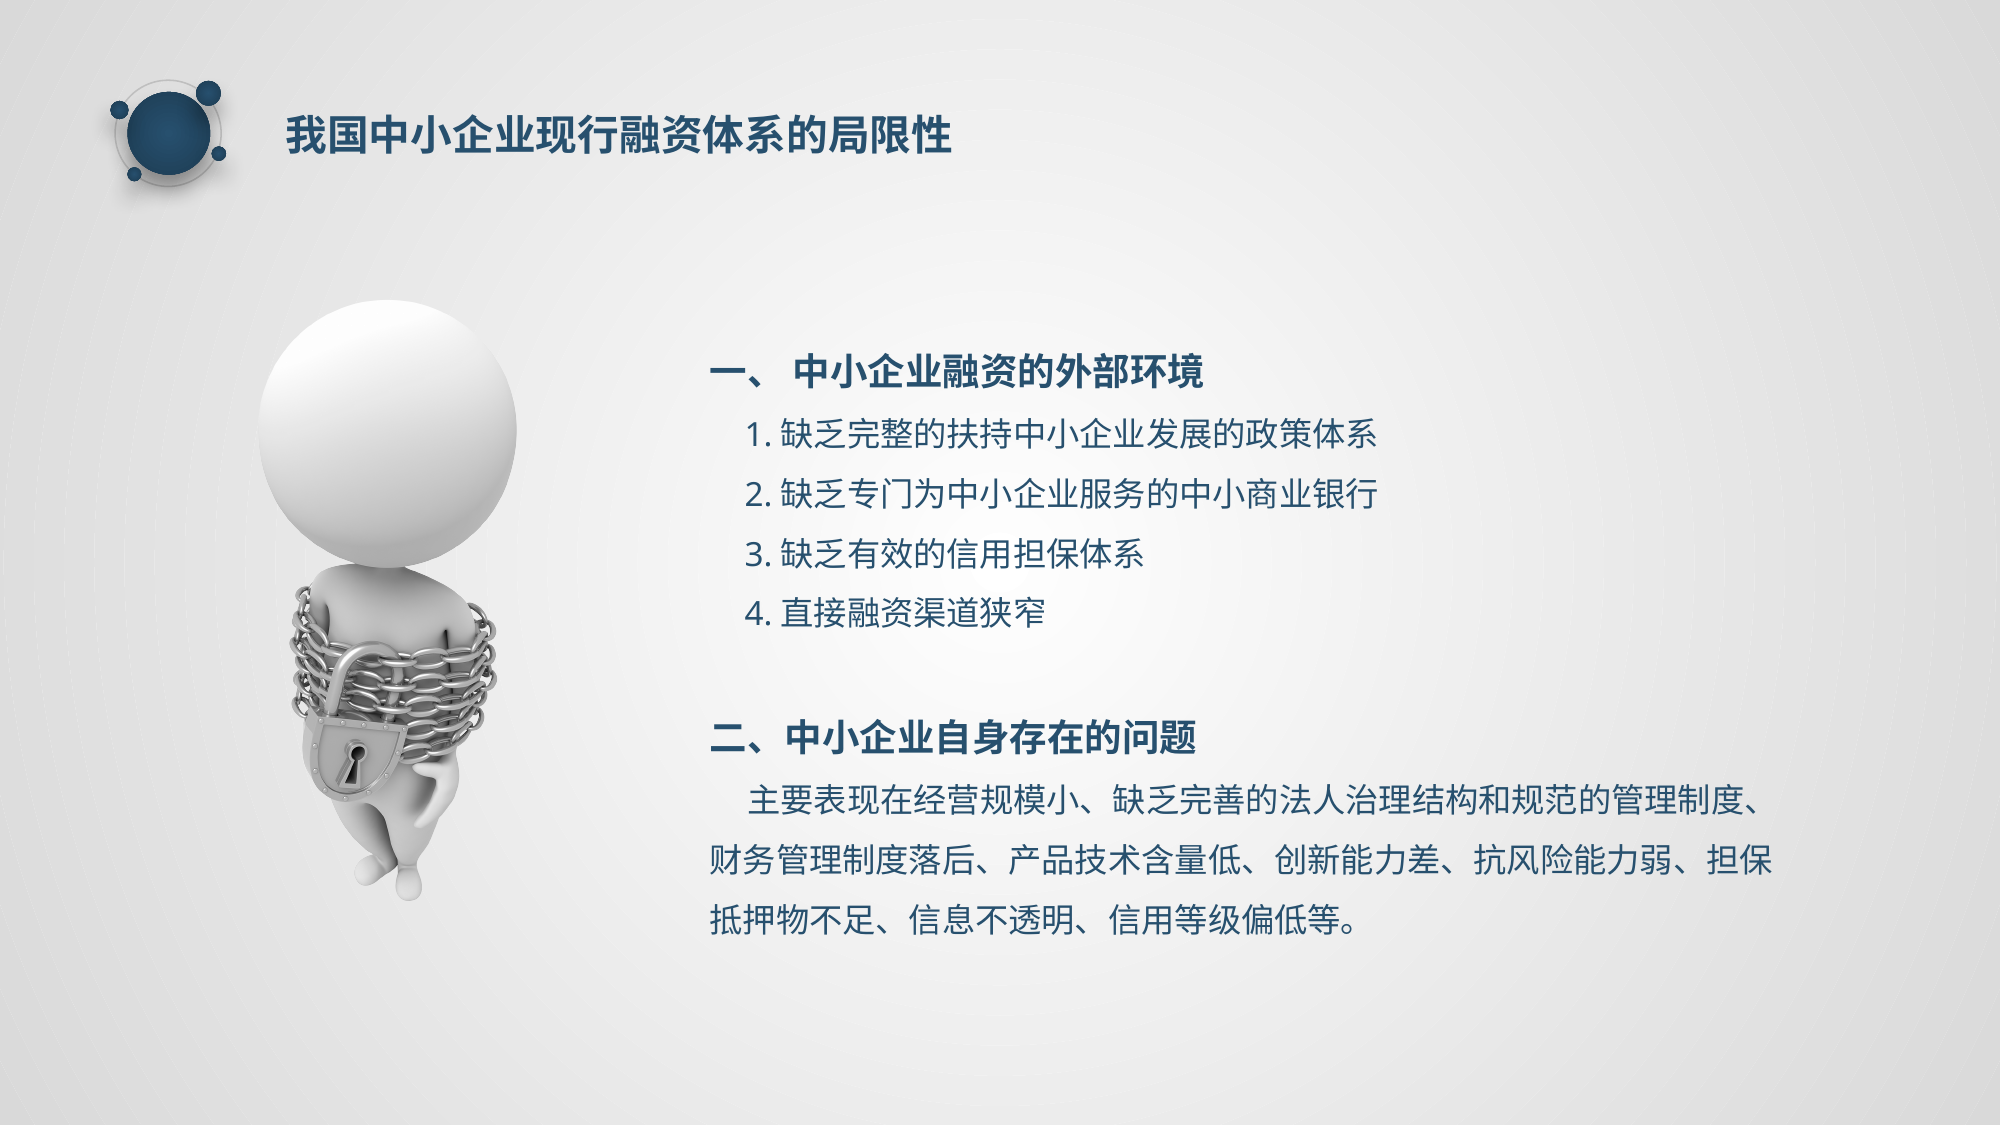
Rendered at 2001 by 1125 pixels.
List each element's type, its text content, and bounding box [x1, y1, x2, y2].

picture [196, 276, 586, 926]
text_box 一、 中小企业融资的外部环境 1.缺乏完整的扶持中小企业发展的政策体系 2.缺乏专门为中小企业服务的中小商业银行 3.缺乏有效的信用担保体系 4.直接融资渠道狭窄 [694, 318, 1800, 640]
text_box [110, 80, 226, 187]
text_box 我国中小企业现行融资体系的局限性 [270, 101, 969, 167]
text_box 二、中小企业自身存在的问题 主要表现在经营规模小、缺乏完善的法人治理结构和规范的管理制度、财务管理制度落后、产品技术含量低、创新能力差、抗风险能力弱、担保抵押物不足、信息不透明、信用等级偏低等。 [694, 684, 1800, 947]
